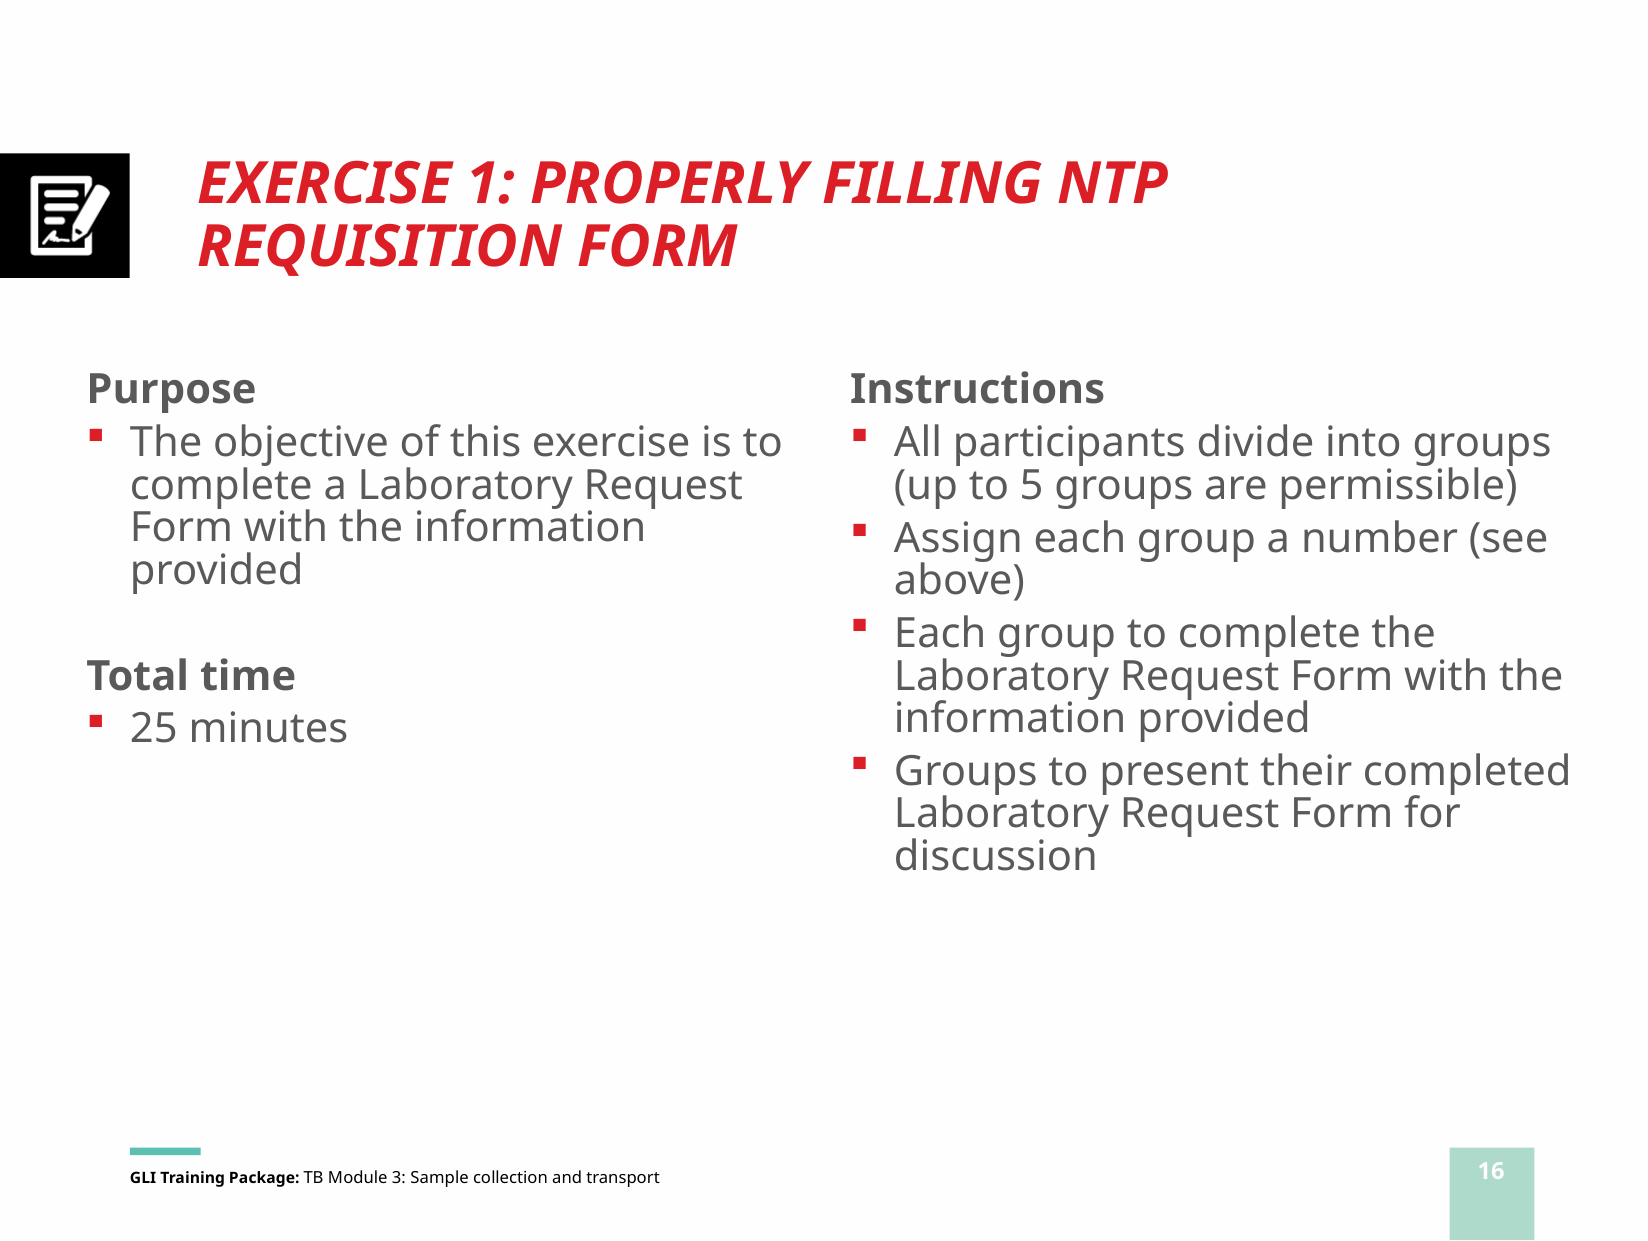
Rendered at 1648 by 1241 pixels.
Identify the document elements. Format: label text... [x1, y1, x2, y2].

title EXERCISE 1: PROPERLY FILLING NTP REQUISITION FORM [197, 153, 1474, 278]
picture [12, 158, 122, 270]
list Purpose The objective of this exercise is to complete a Laboratory Request Form with the information provided Total time 25 minutes [86, 370, 813, 1127]
list Instructions All participants divide into groups (up to 5 groups are permissible) Assign each group a number (see above) Each group to complete the Laboratory Request Form with the information provided Groups to present their completed Laboratory Request Form for discussion [850, 370, 1577, 1146]
